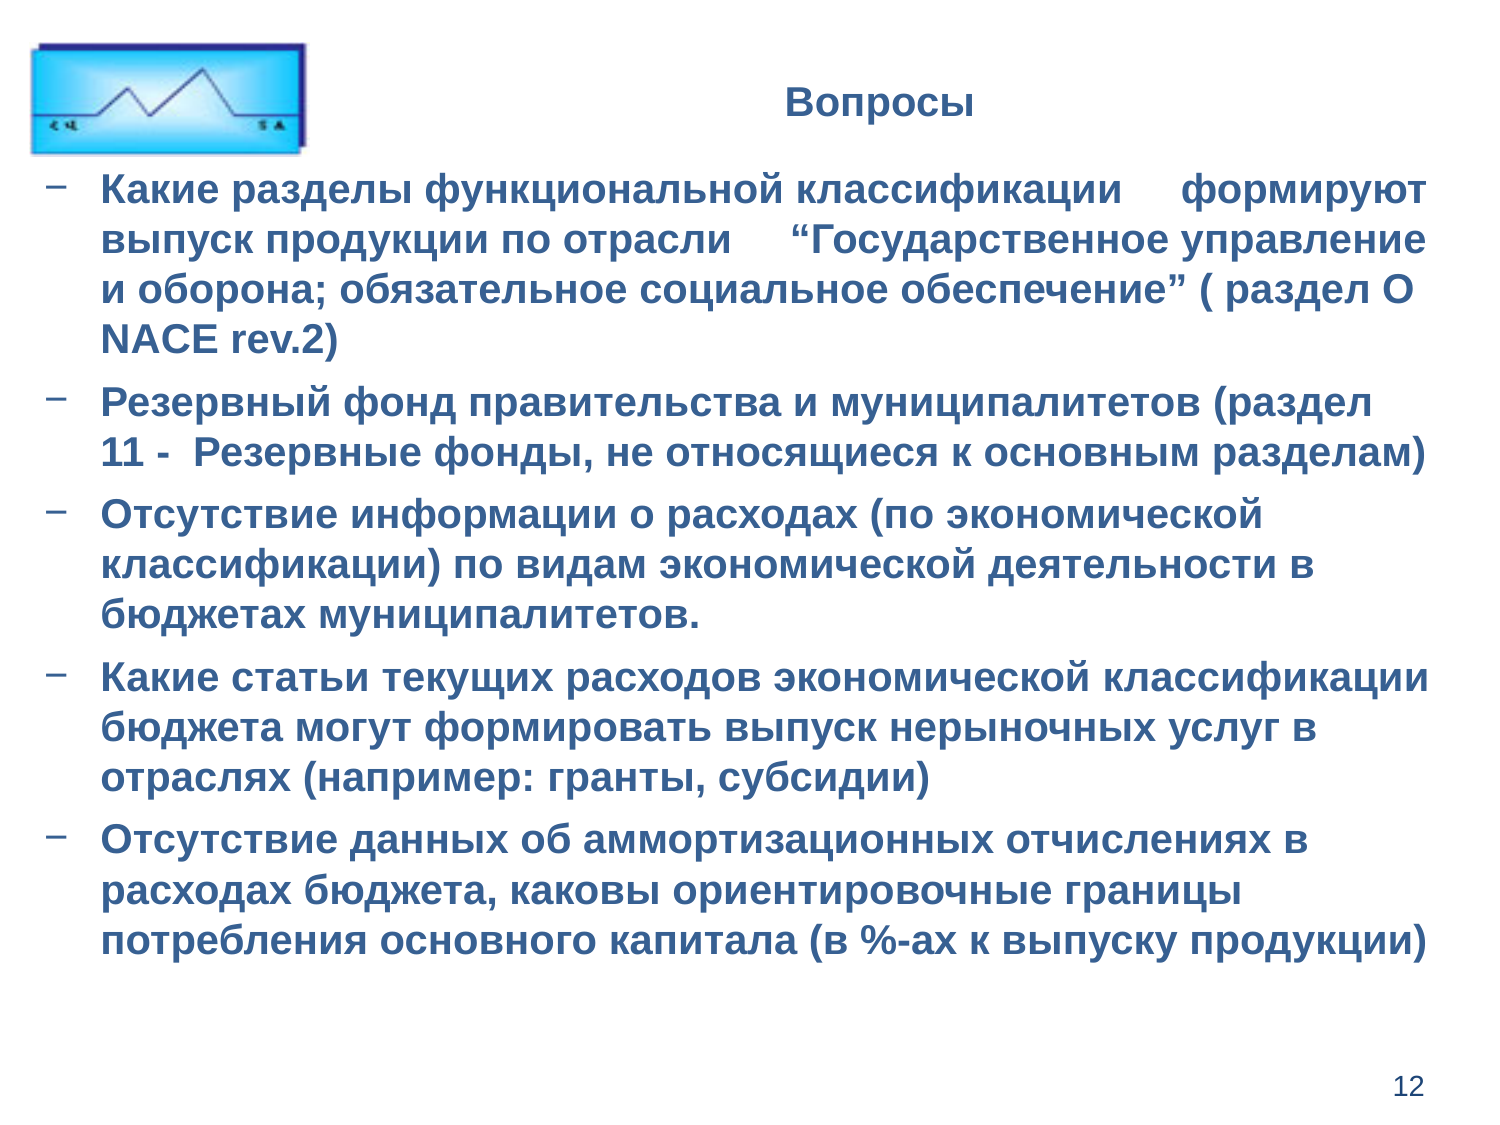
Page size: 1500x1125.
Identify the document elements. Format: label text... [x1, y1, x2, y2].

picture [29, 42, 310, 158]
text_box Вопросы [348, 67, 1412, 132]
text_box 12 [1299, 1042, 1425, 1103]
text_box Какие разделы функциональной классификации формируют выпуск продукции по отрасли “Государственное управление и оборона; обязательное социальное обеспечение” ( раздел О NACE rev.2) Резервный фонд правительства и муниципалитетов (раздел 11 - Резервные фонды, не относящиеся к основным разделам) Отсутствие информации о расходах (по экономической классификации) по видам экономической деятельности в бюджетах муниципалитетов. Какие статьи текущих расходов экономической классификации бюджета могут формировать выпуск нерыночных услуг в отраслях (например: гранты, субсидии) Отсутствие данных об аммортизационных отчислениях в расходах бюджета, каковы ориентировочные границы потребления основного капитала (в %-ах к выпуску продукции) [29, 154, 1447, 970]
